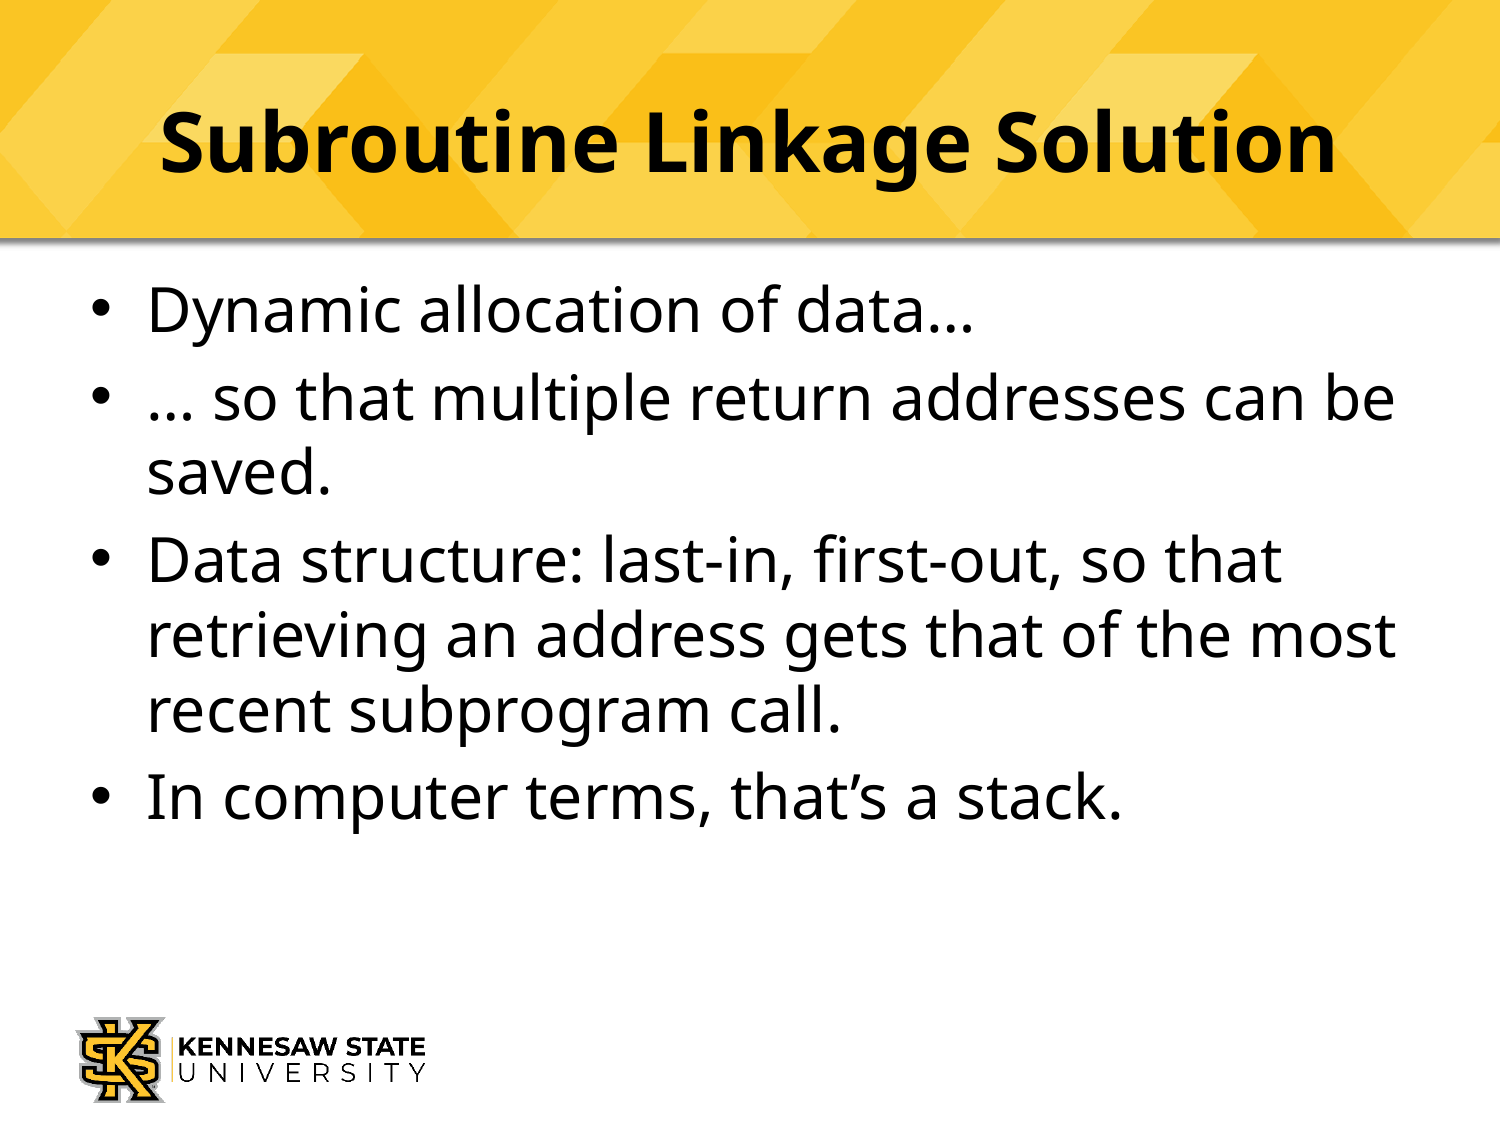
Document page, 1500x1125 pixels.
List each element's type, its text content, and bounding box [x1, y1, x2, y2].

title Subroutine Linkage Solution [75, 45, 1425, 233]
list Dynamic allocation of data… … so that multiple return addresses can be saved. Data structure: last-in, first-out, so that retrieving an address gets that of the most recent subprogram call. In computer terms, that’s a stack. [75, 262, 1425, 1005]
picture [75, 1017, 425, 1103]
picture [0, 0, 1500, 251]
